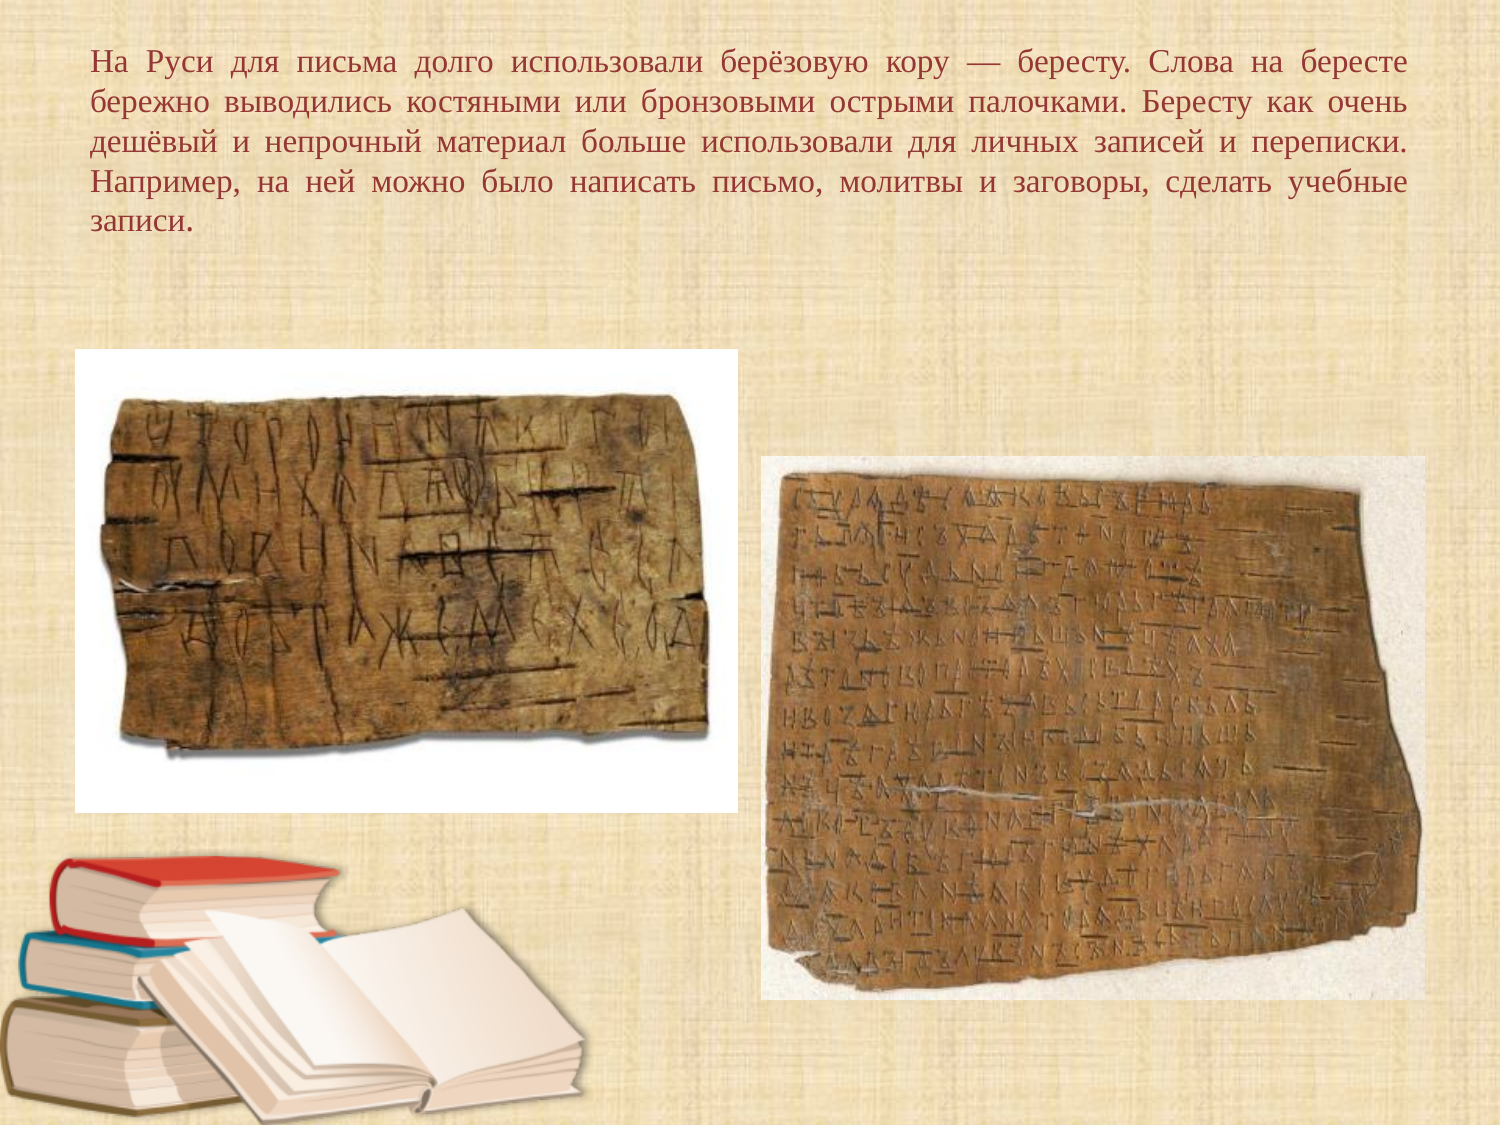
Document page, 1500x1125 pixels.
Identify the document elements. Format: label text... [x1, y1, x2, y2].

picture [0, 856, 585, 1125]
title На Руси для письма долго использовали берёзовую кору — бересту. Слова на бересте бережно выводились костяными или бронзовыми острыми палочками. Бересту как очень дешёвый и непрочный материал больше использовали для личных записей и переписки. Например, на ней можно было написать письмо, молитвы и заговоры, сделать учебные записи. [75, 45, 1425, 233]
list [74, 349, 738, 813]
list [761, 455, 1425, 1000]
